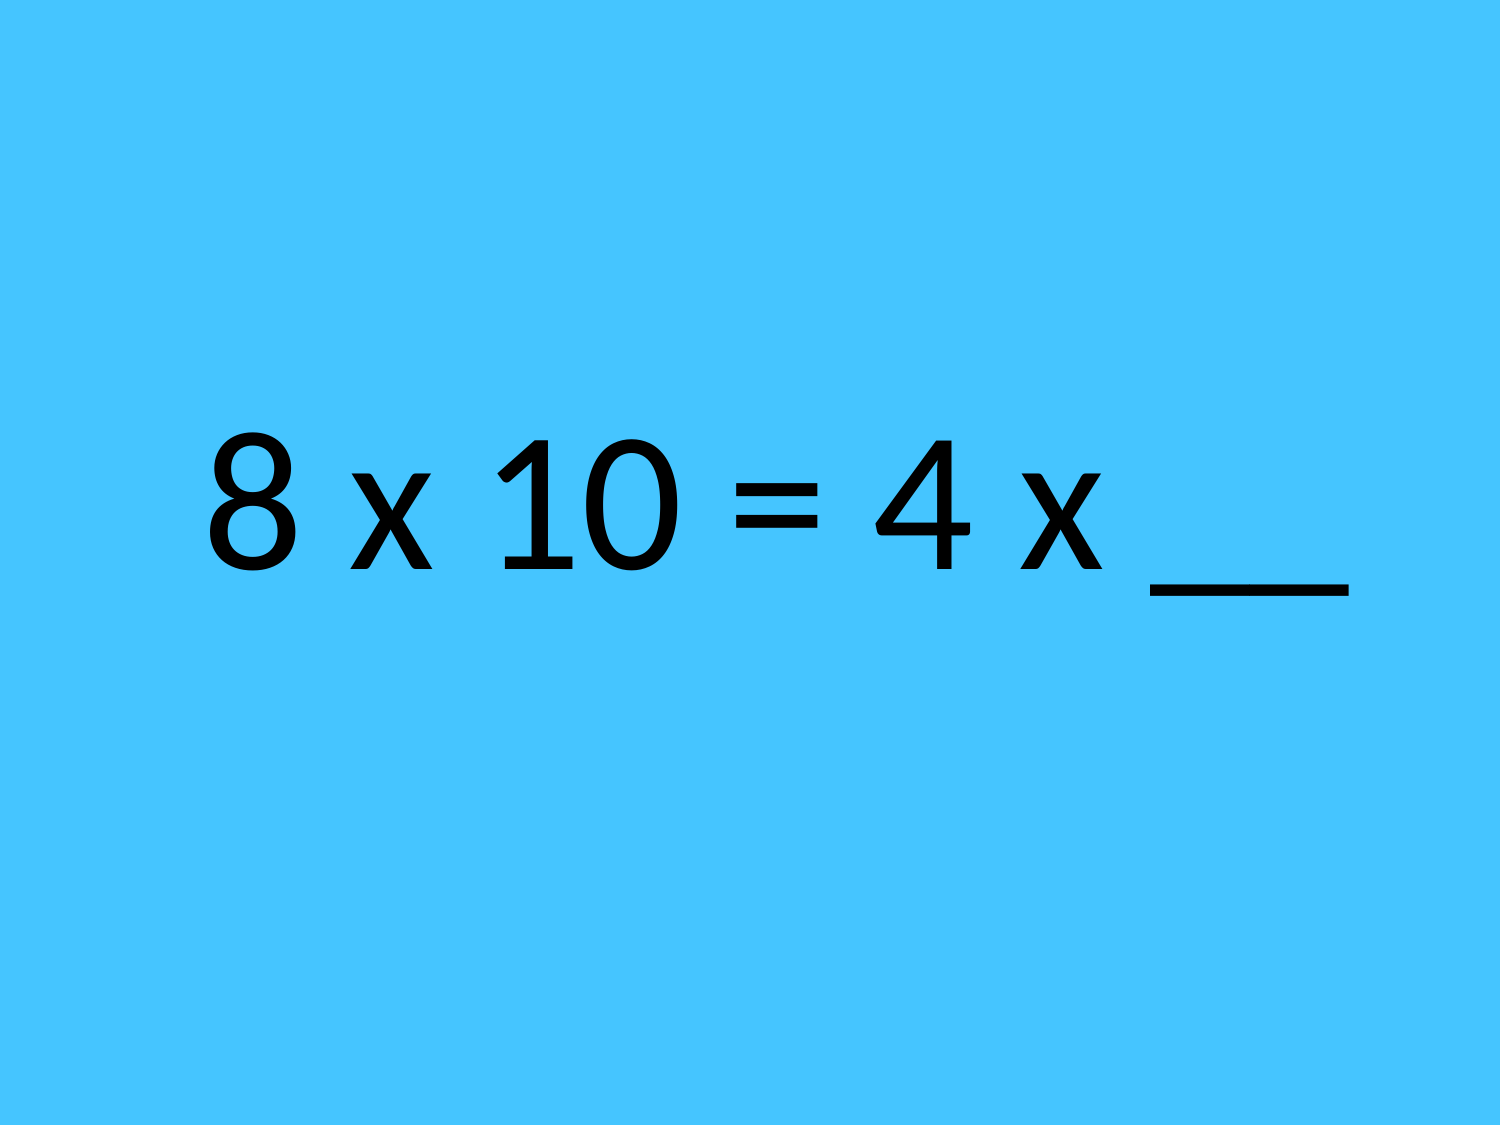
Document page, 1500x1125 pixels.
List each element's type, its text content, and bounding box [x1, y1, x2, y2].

text_box 8 x 10 = 4 x __ [187, 362, 1463, 618]
